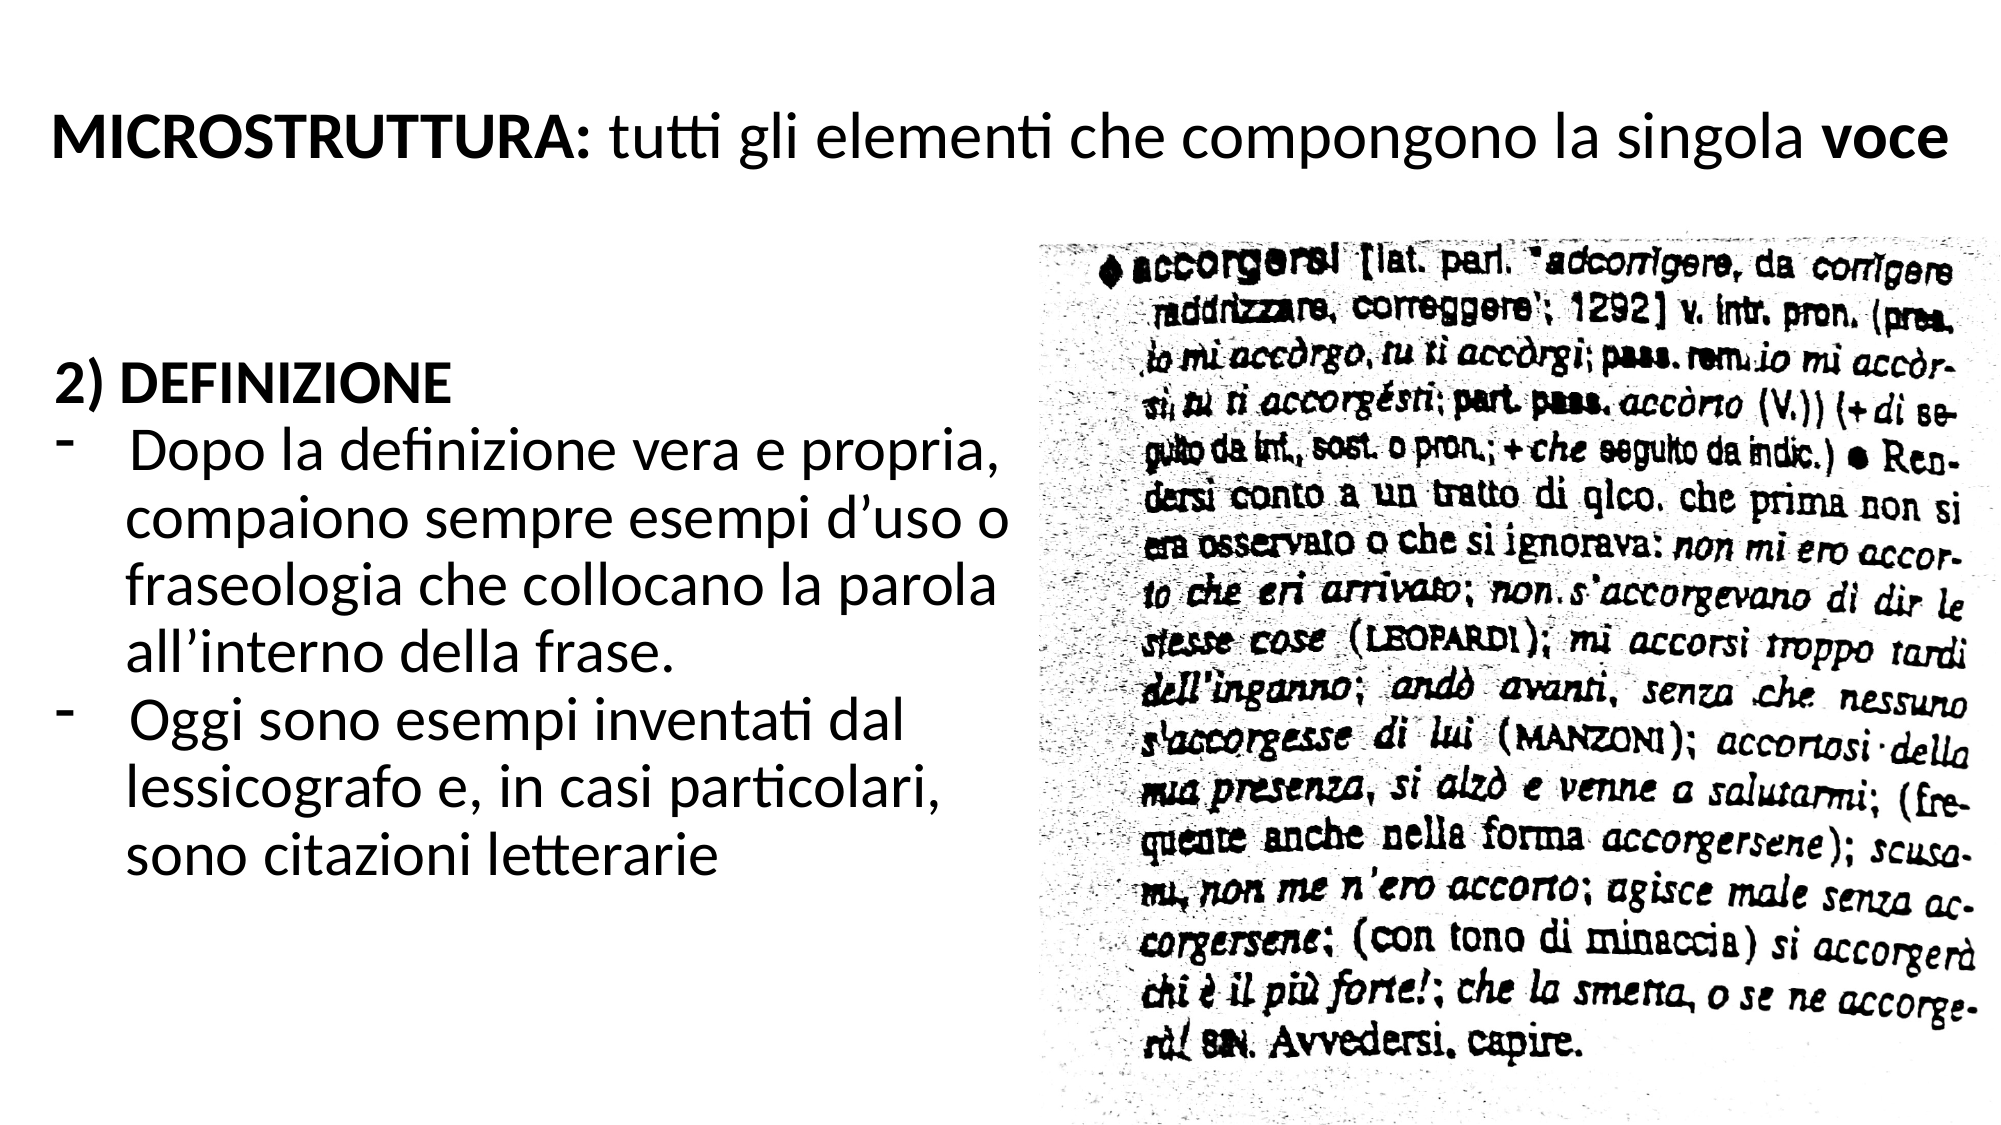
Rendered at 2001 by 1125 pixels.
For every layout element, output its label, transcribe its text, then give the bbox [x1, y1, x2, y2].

text_box MICROSTRUTTURA: tutti gli elementi che compongono la singola voce [31, 73, 1969, 201]
picture [1039, 185, 2000, 1125]
text_box 2) DEFINIZIONE Dopo la definizione vera e propria, compaiono sempre esempi d’uso o fraseologia che collocano la parola all’interno della frase. Oggi sono esempi inventati dal lessicografo e, in casi particolari, sono citazioni letterarie [39, 319, 1060, 919]
